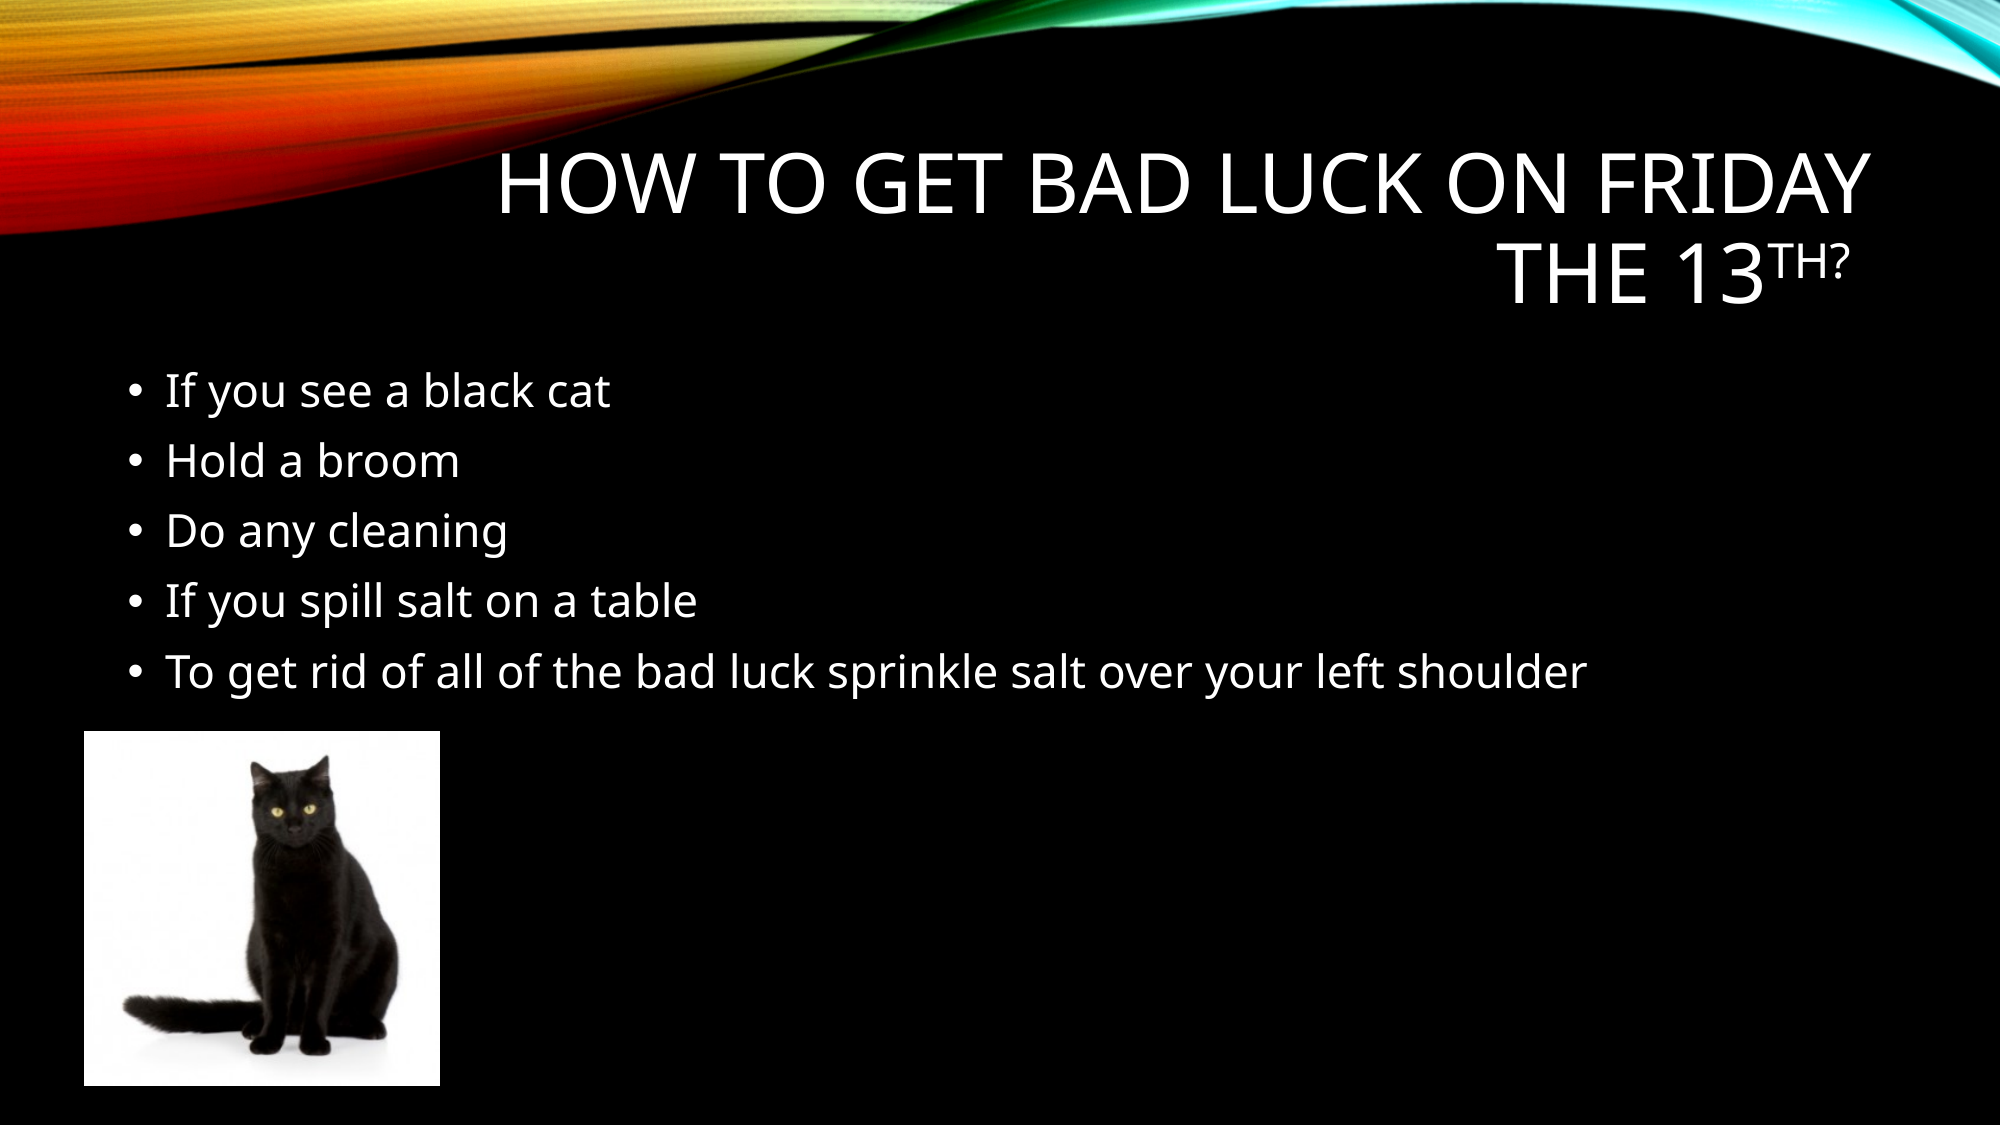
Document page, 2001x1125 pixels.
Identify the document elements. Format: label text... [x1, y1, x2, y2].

picture [84, 730, 441, 1086]
list If you see a black cat Hold a broom Do any cleaning If you spill salt on a table To get rid of all of the bad luck sprinkle salt over your left shoulder [112, 360, 1888, 1021]
picture [0, 0, 2000, 237]
title How to get bad luck on Friday the 13th? [474, 125, 1888, 338]
